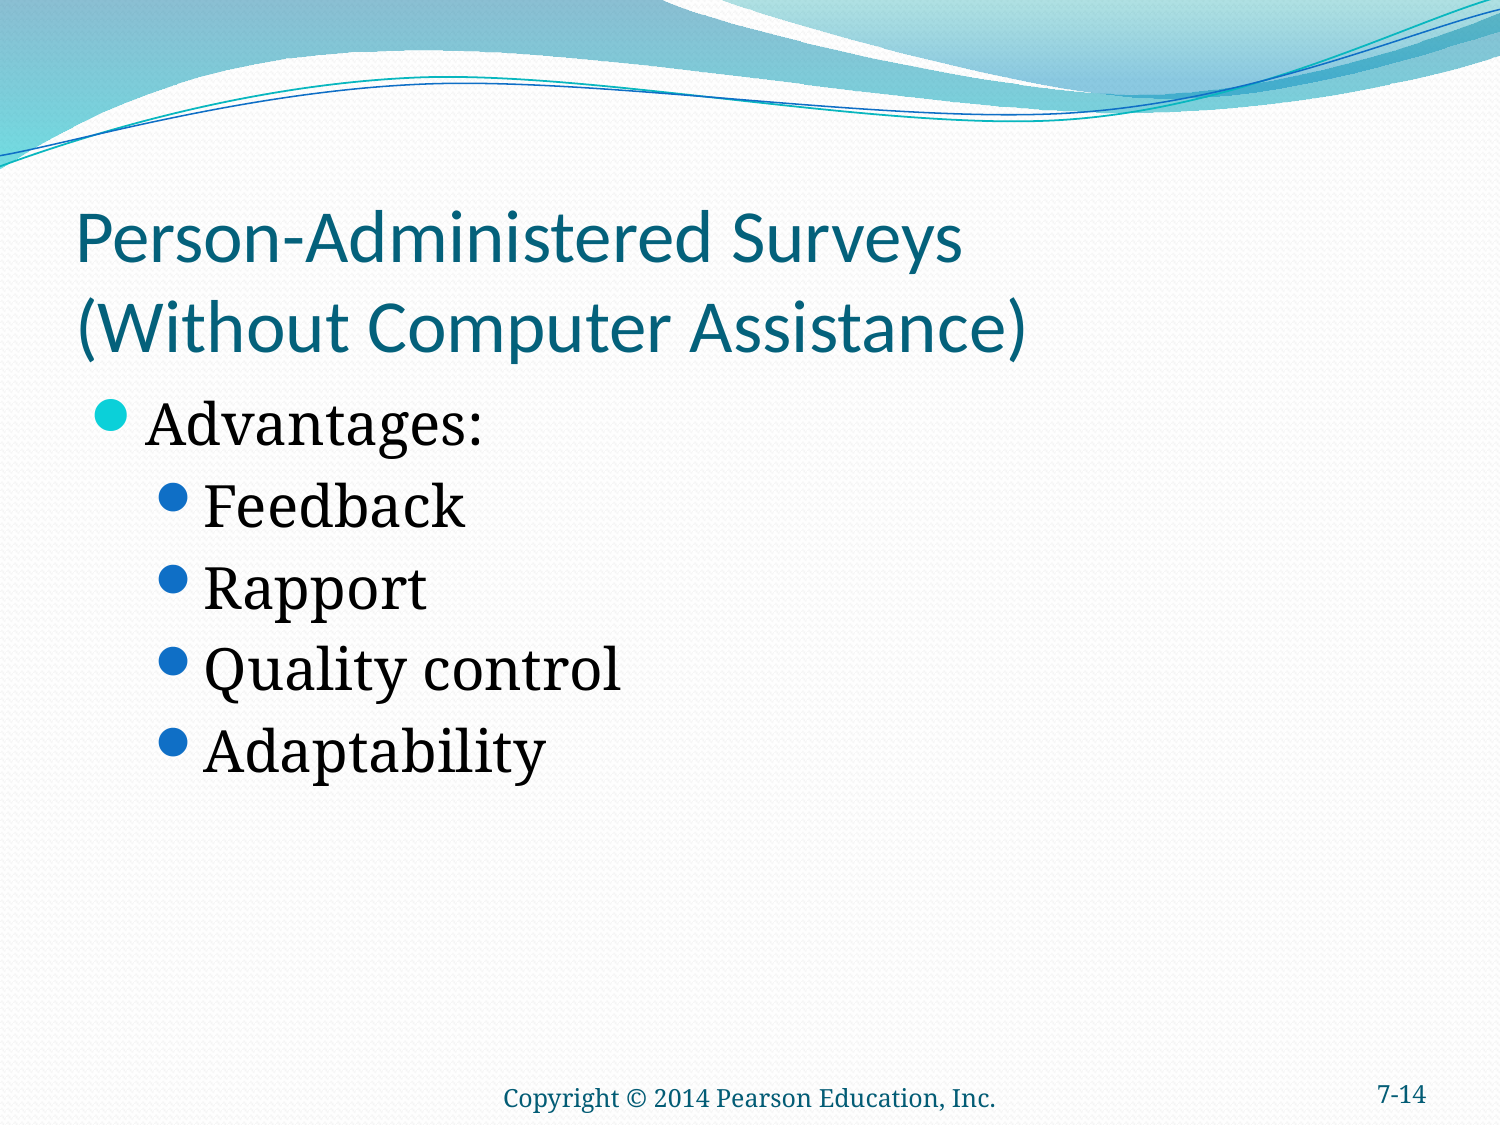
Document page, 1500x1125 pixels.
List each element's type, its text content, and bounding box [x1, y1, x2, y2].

title Person-Administered Surveys (Without Computer Assistance) [74, 179, 1426, 368]
list Advantages: Feedback Rapport Quality control Adaptability [74, 379, 1426, 1001]
